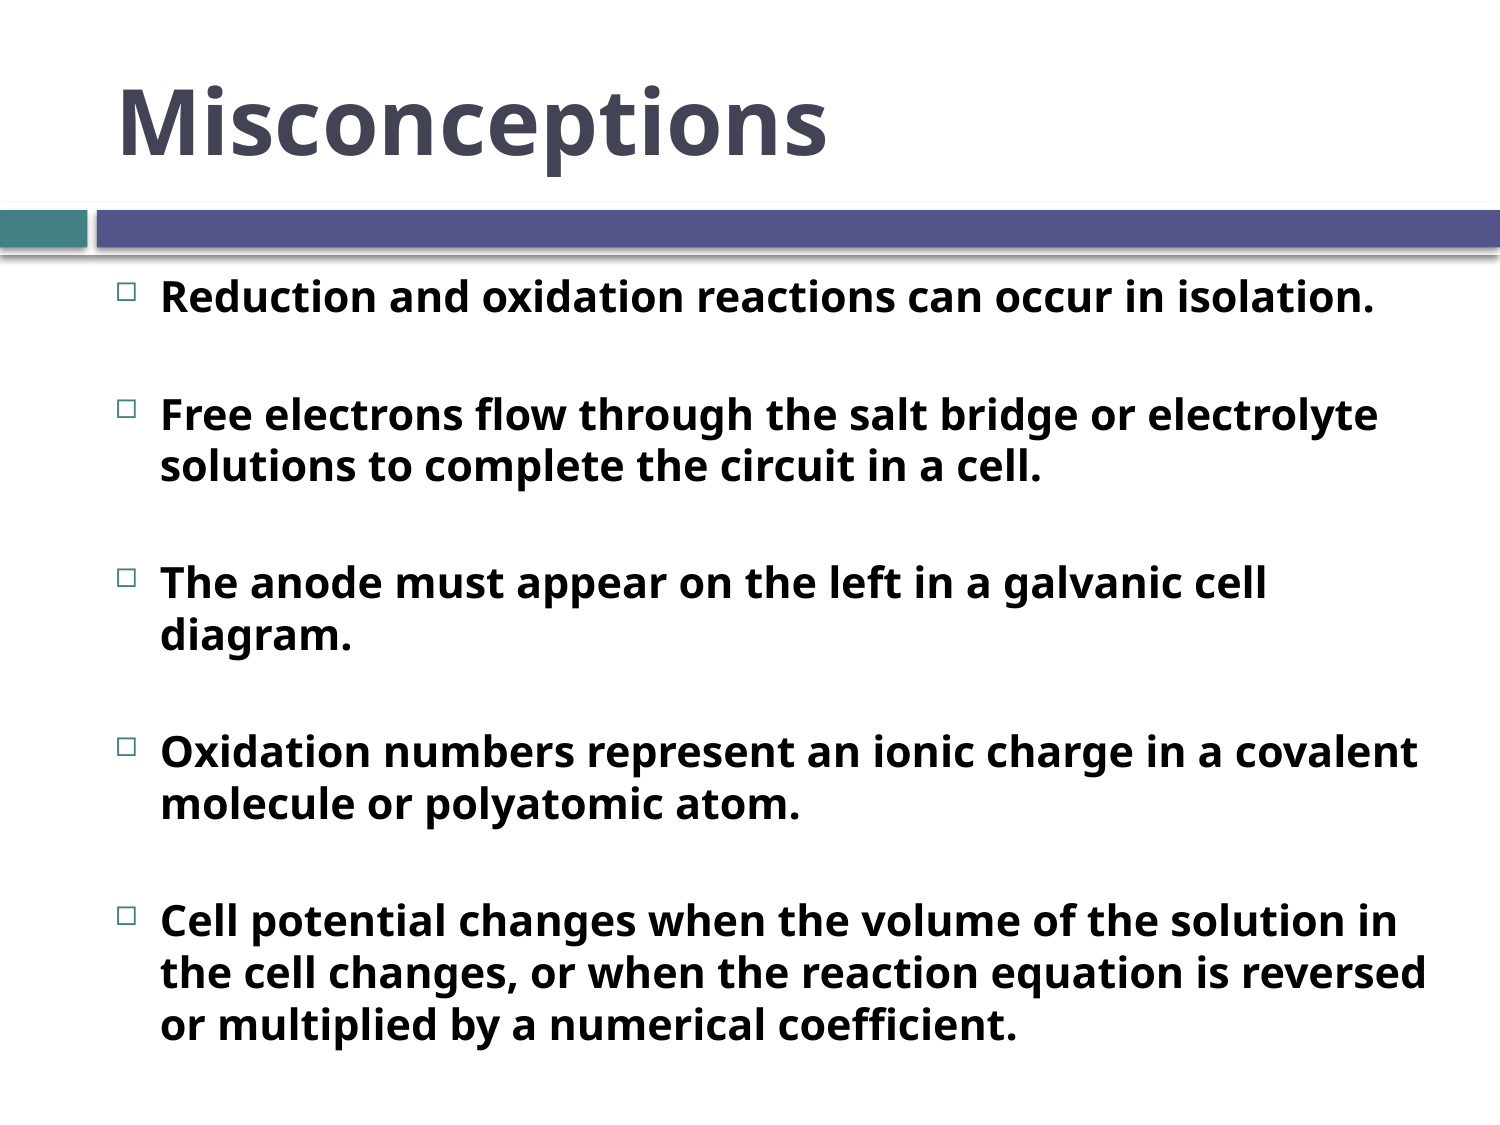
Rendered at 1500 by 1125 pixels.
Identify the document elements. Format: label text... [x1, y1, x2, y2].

title Misconceptions [100, 37, 1438, 200]
list Reduction and oxidation reactions can occur in isolation. Free electrons flow through the salt bridge or electrolyte solutions to complete the circuit in a cell. The anode must appear on the left in a galvanic cell diagram. Oxidation numbers represent an ionic charge in a covalent molecule or polyatomic atom. Cell potential changes when the volume of the solution in the cell changes, or when the reaction equation is reversed or multiplied by a numerical coefficient. [100, 262, 1475, 1063]
